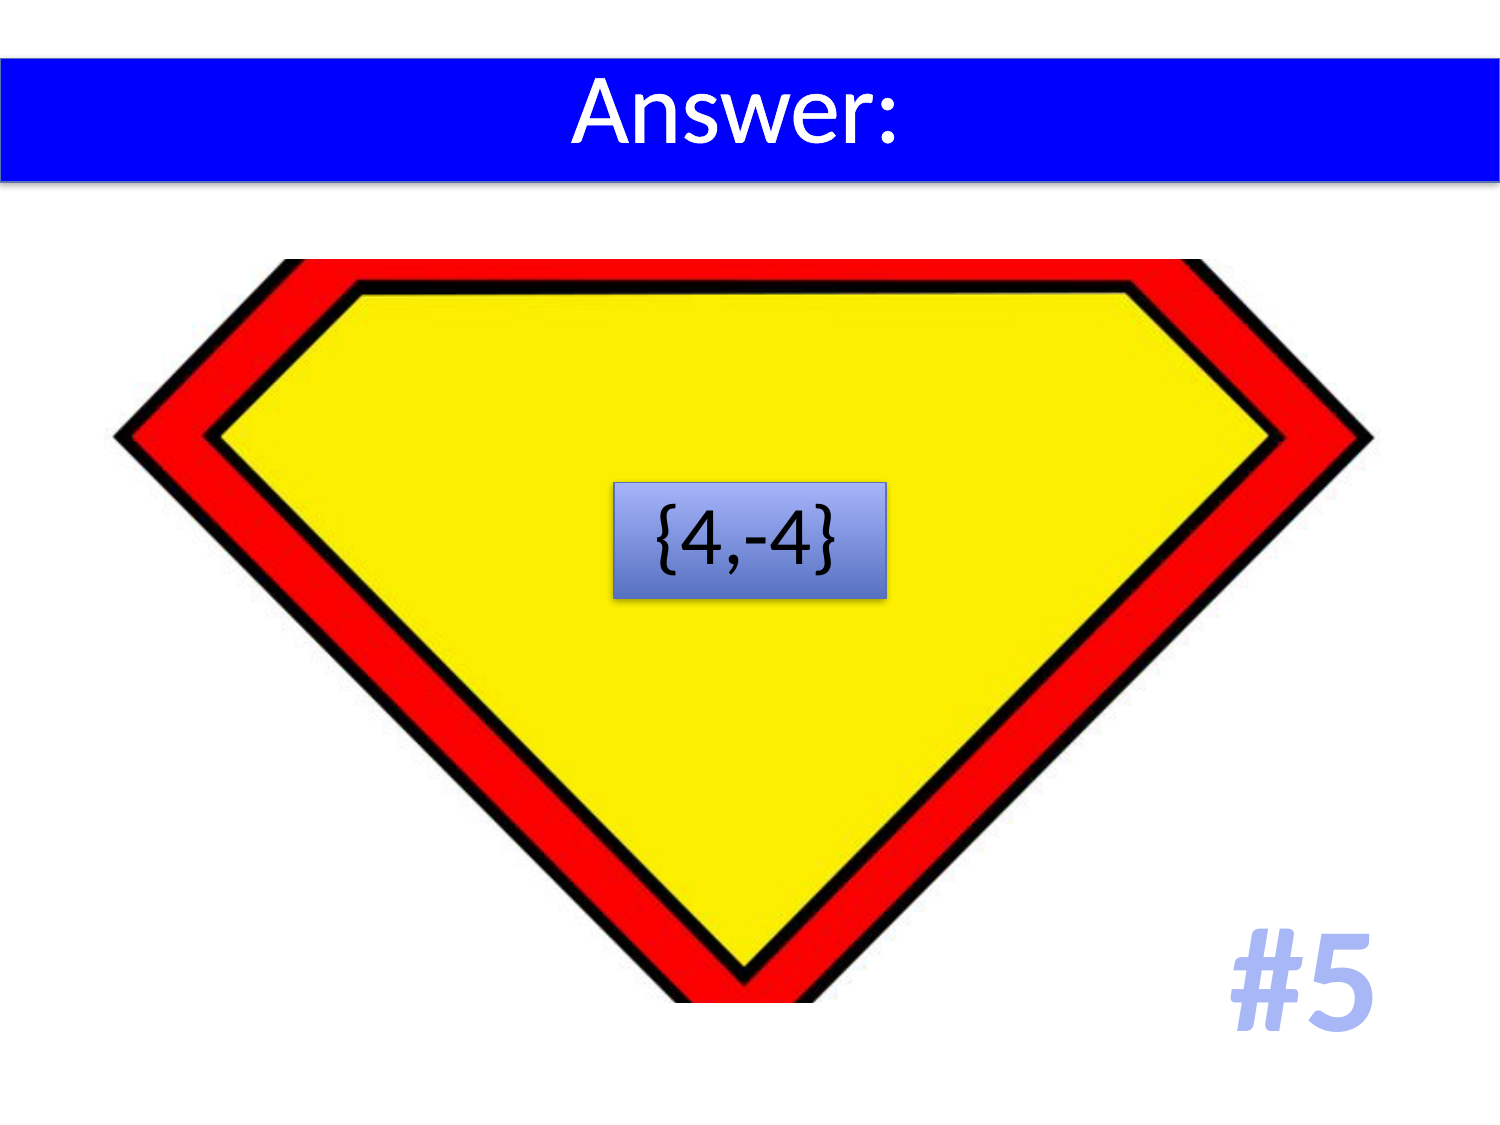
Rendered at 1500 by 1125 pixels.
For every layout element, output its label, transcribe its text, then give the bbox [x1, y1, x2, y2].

text_box [0, 58, 1500, 183]
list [74, 259, 1426, 1003]
text_box #5 [1214, 1012, 1420, 1070]
text_box Answer: [280, 35, 1193, 170]
